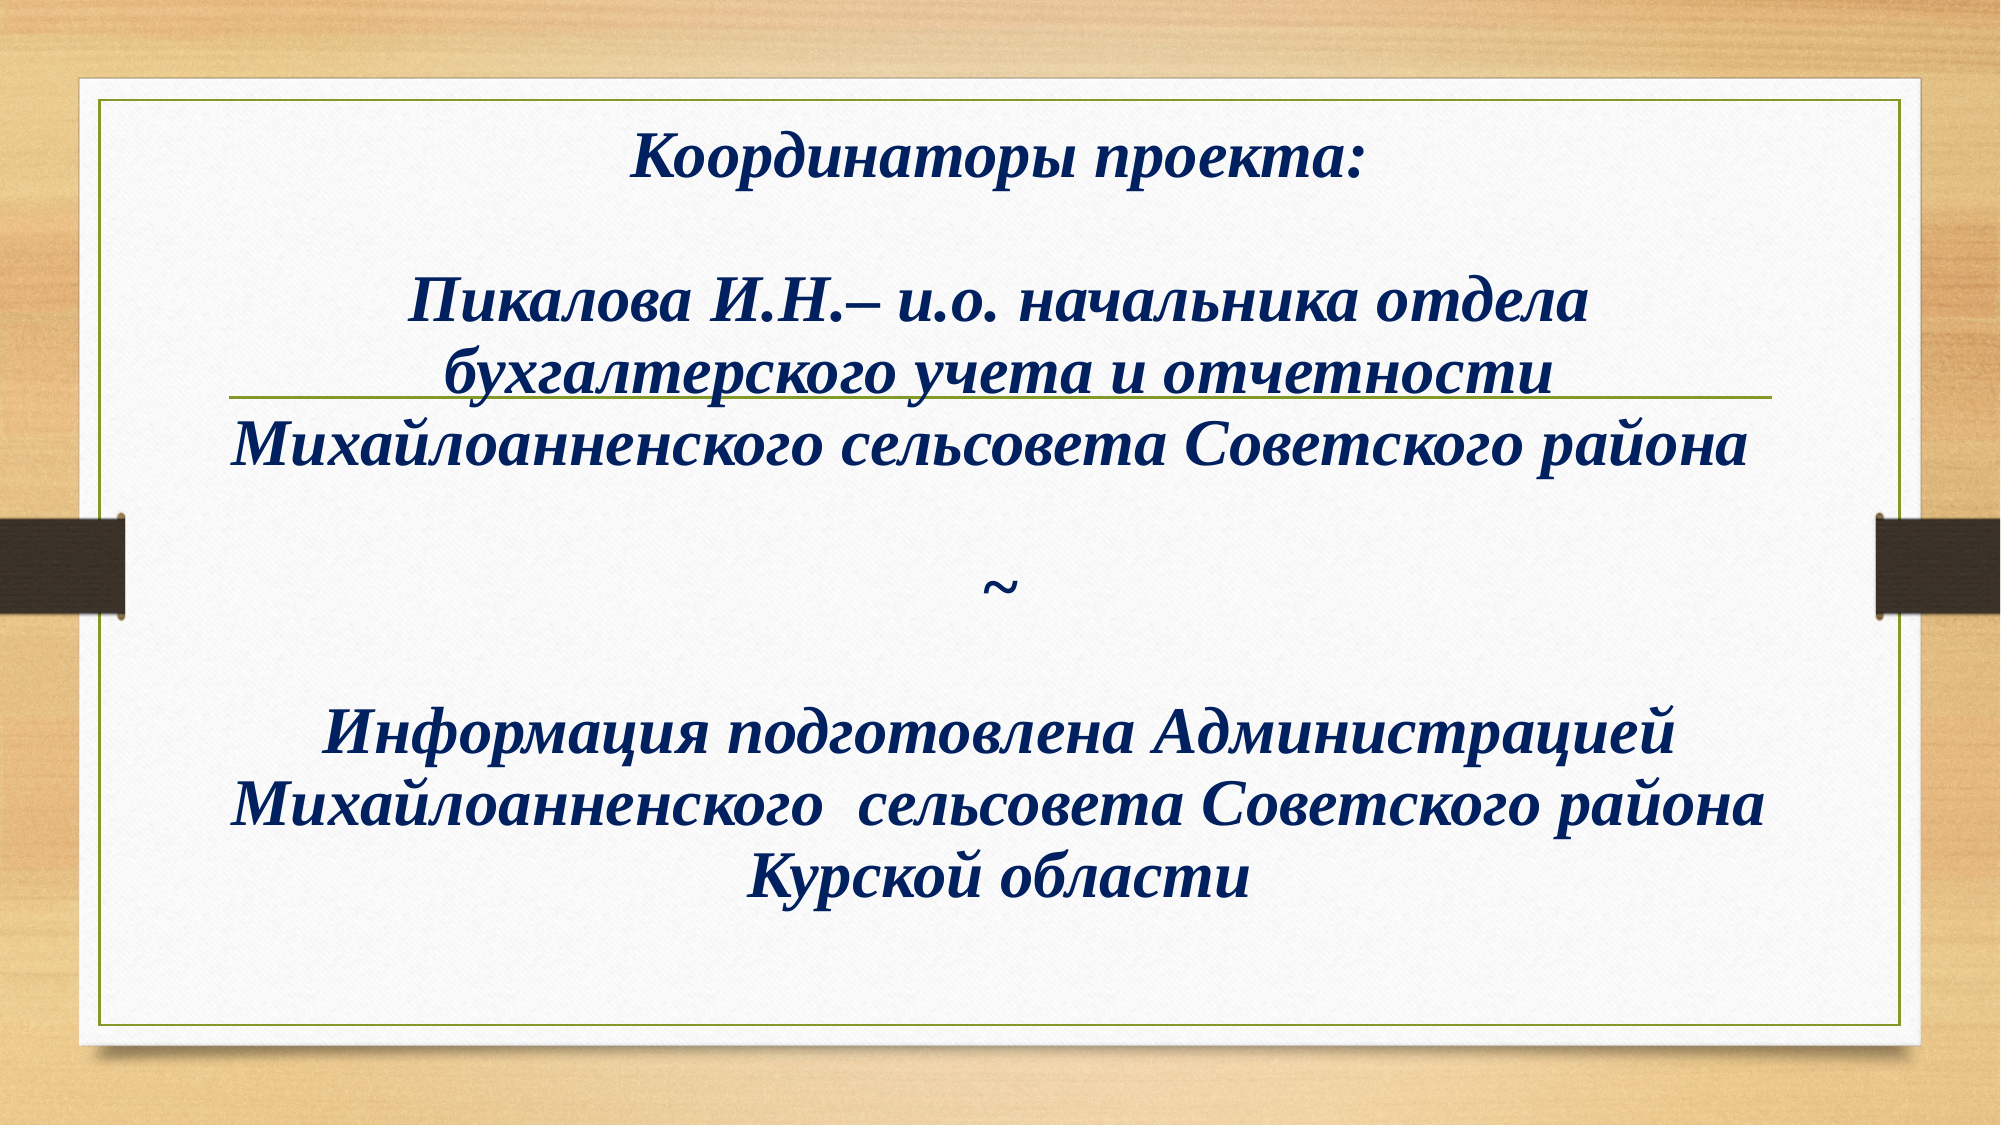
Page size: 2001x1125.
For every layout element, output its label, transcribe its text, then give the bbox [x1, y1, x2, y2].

picture [0, 0, 2001, 1125]
title «Бюджет для граждан» в доступной для широкого круга пользователей форме раскрывает информацию о бюджете Михайлоанненского сельсовета Советского района Курской области на 2021 год. Координаторы проекта: Пикалова И.Н.– и.о. начальника отдела бухгалтерского учета и отчетности Михайлоанненского сельсовета Советского района ~ Информация подготовлена Администрацией Михайлоанненского сельсовета Советского района Курской области [212, 161, 1788, 375]
